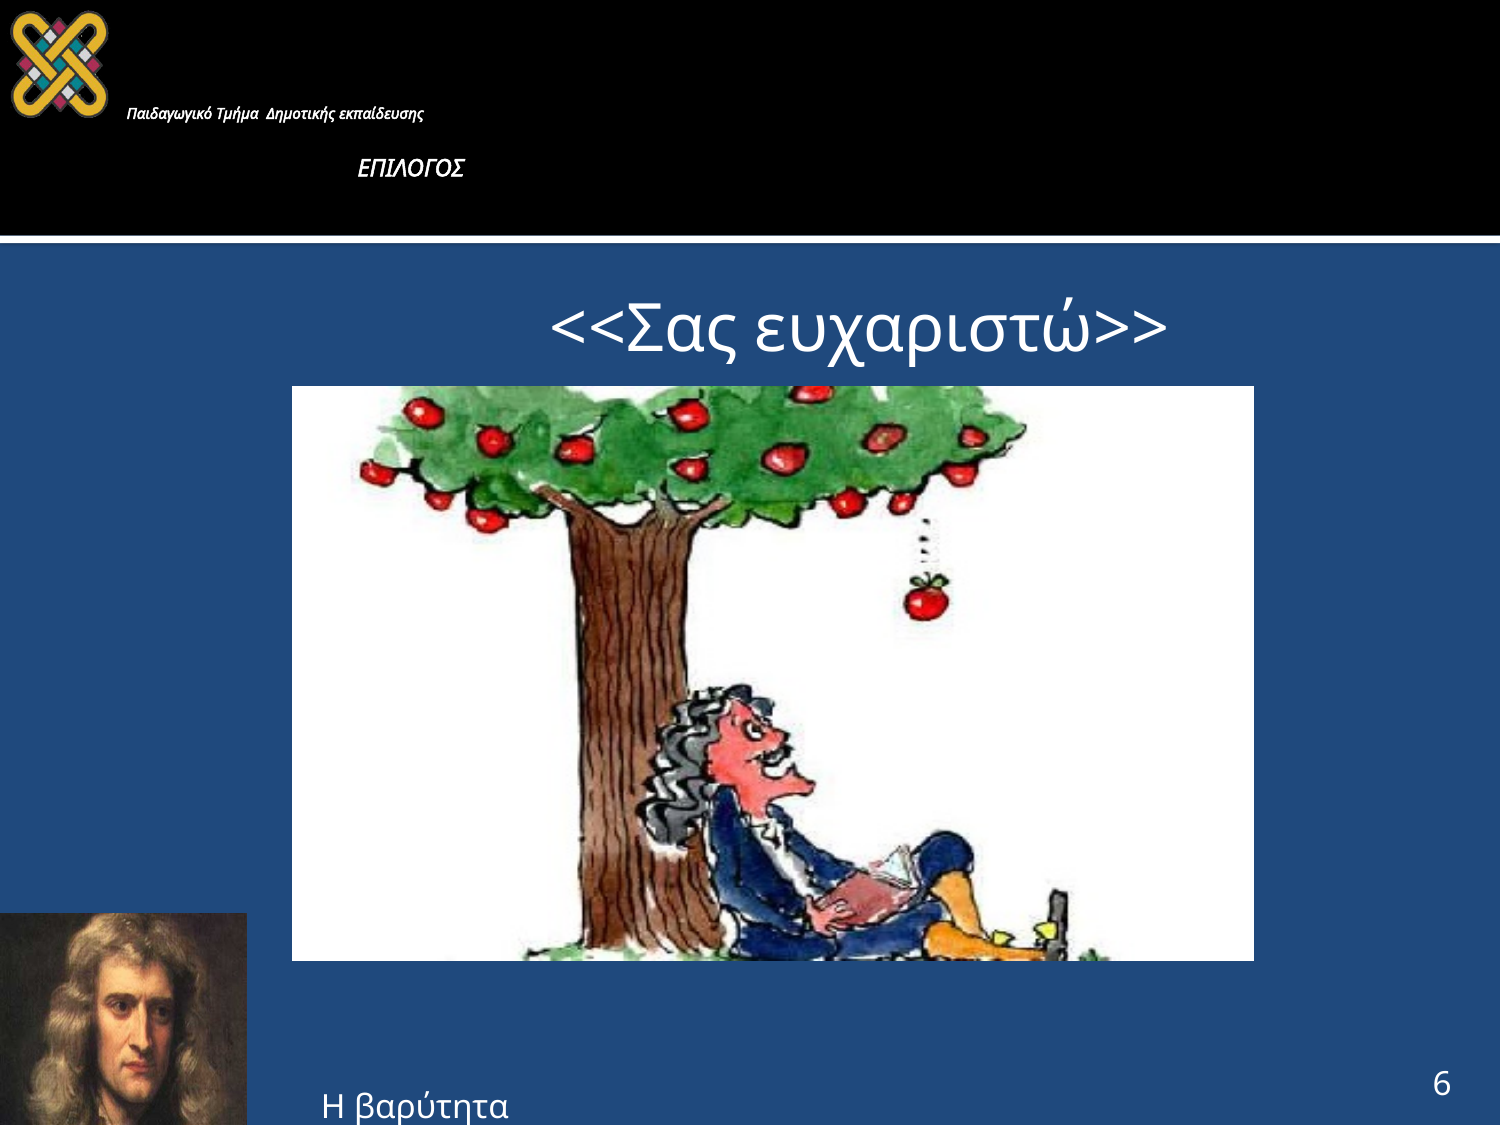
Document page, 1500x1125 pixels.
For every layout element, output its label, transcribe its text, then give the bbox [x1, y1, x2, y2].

list <<Σας ευχαριστώ>> [210, 269, 1343, 950]
title Παιδαγωγικό Τμήμα Δημοτικής εκπαίδευσης ΕΠΙΛΟΓΟΣ [105, 0, 1500, 305]
picture [292, 386, 1254, 961]
slide_number 6 [1345, 1062, 1467, 1108]
picture [0, 913, 247, 1125]
footer Η βαρύτητα [304, 1062, 1337, 1125]
picture [0, 0, 118, 129]
